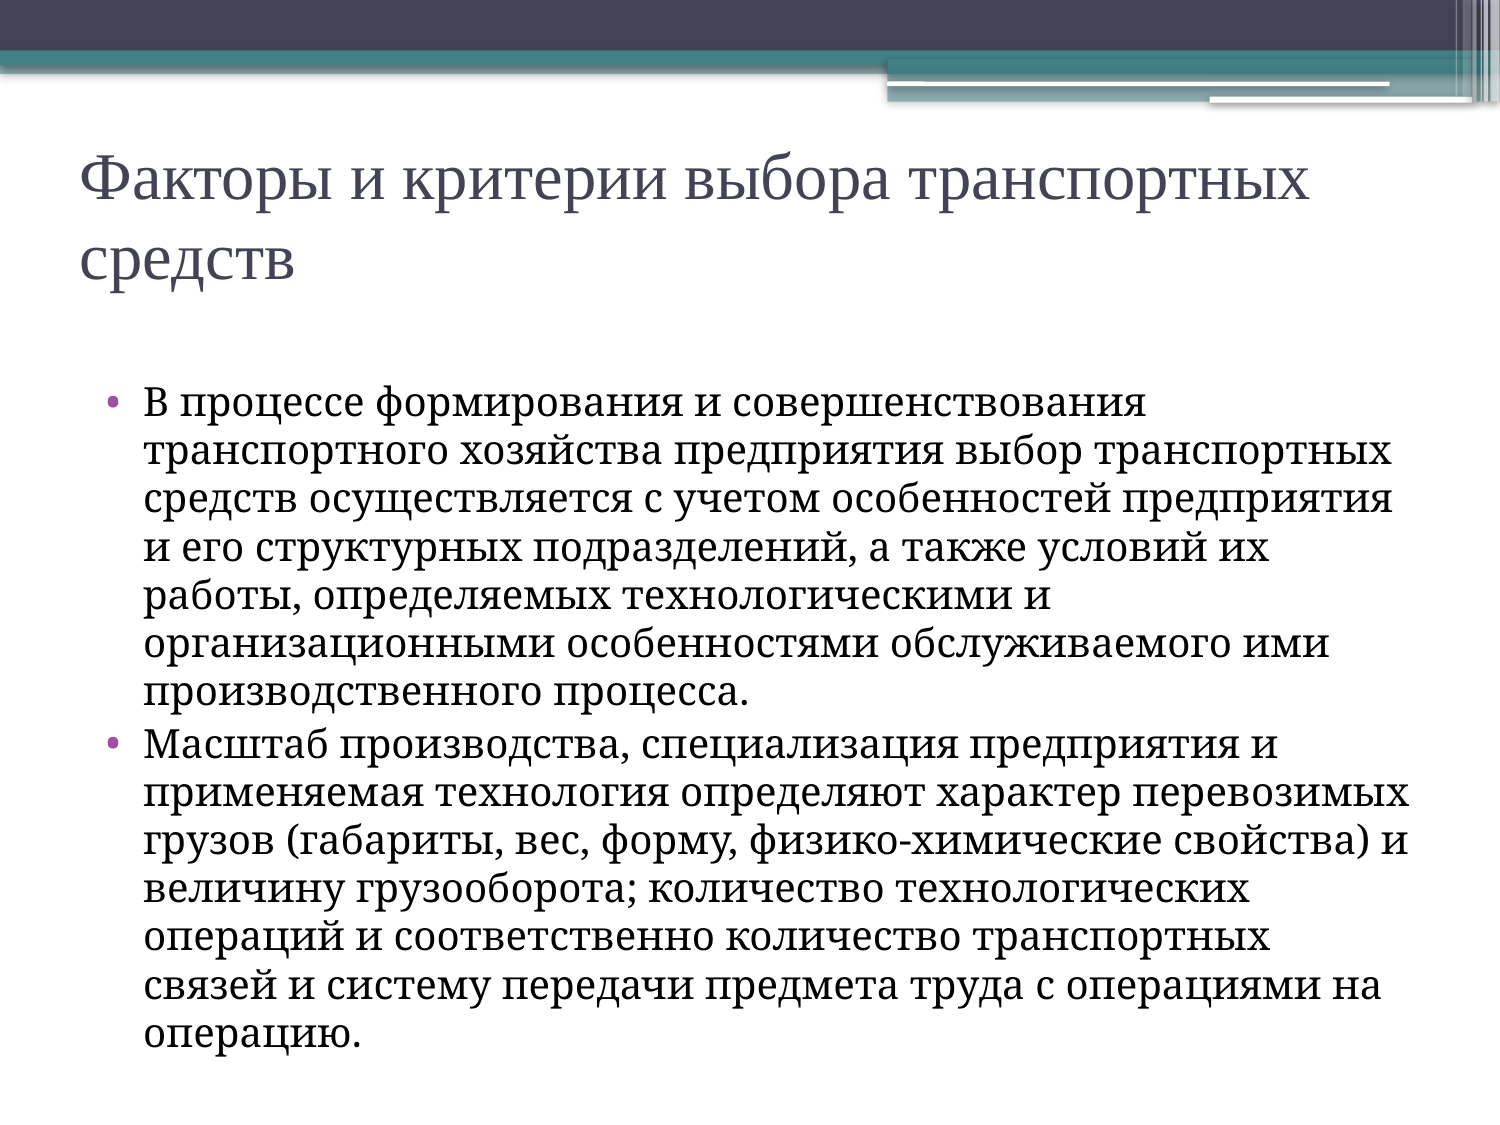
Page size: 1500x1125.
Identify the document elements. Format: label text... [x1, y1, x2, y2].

title Факторы и критерии выбора транспортных средств [64, 125, 1415, 301]
list В процессе формирования и совершенствования транспортного хозяйства предприятия выбор транспортных средств осуществляется с учетом особенностей предприятия и его структурных подразделений, а также условий их работы, определяемых технологическими и организационными особенностями обслуживаемого ими производственного процесса. Масштаб производства, специализация предприятия и применяемая технология определяют характер перевозимых грузов (габариты, вес, форму, физико-химические свойства) и величину грузооборота; количество технологических операций и соответственно количество транспортных связей и систему передачи предмета труда с операциями на операцию. [75, 368, 1425, 1079]
